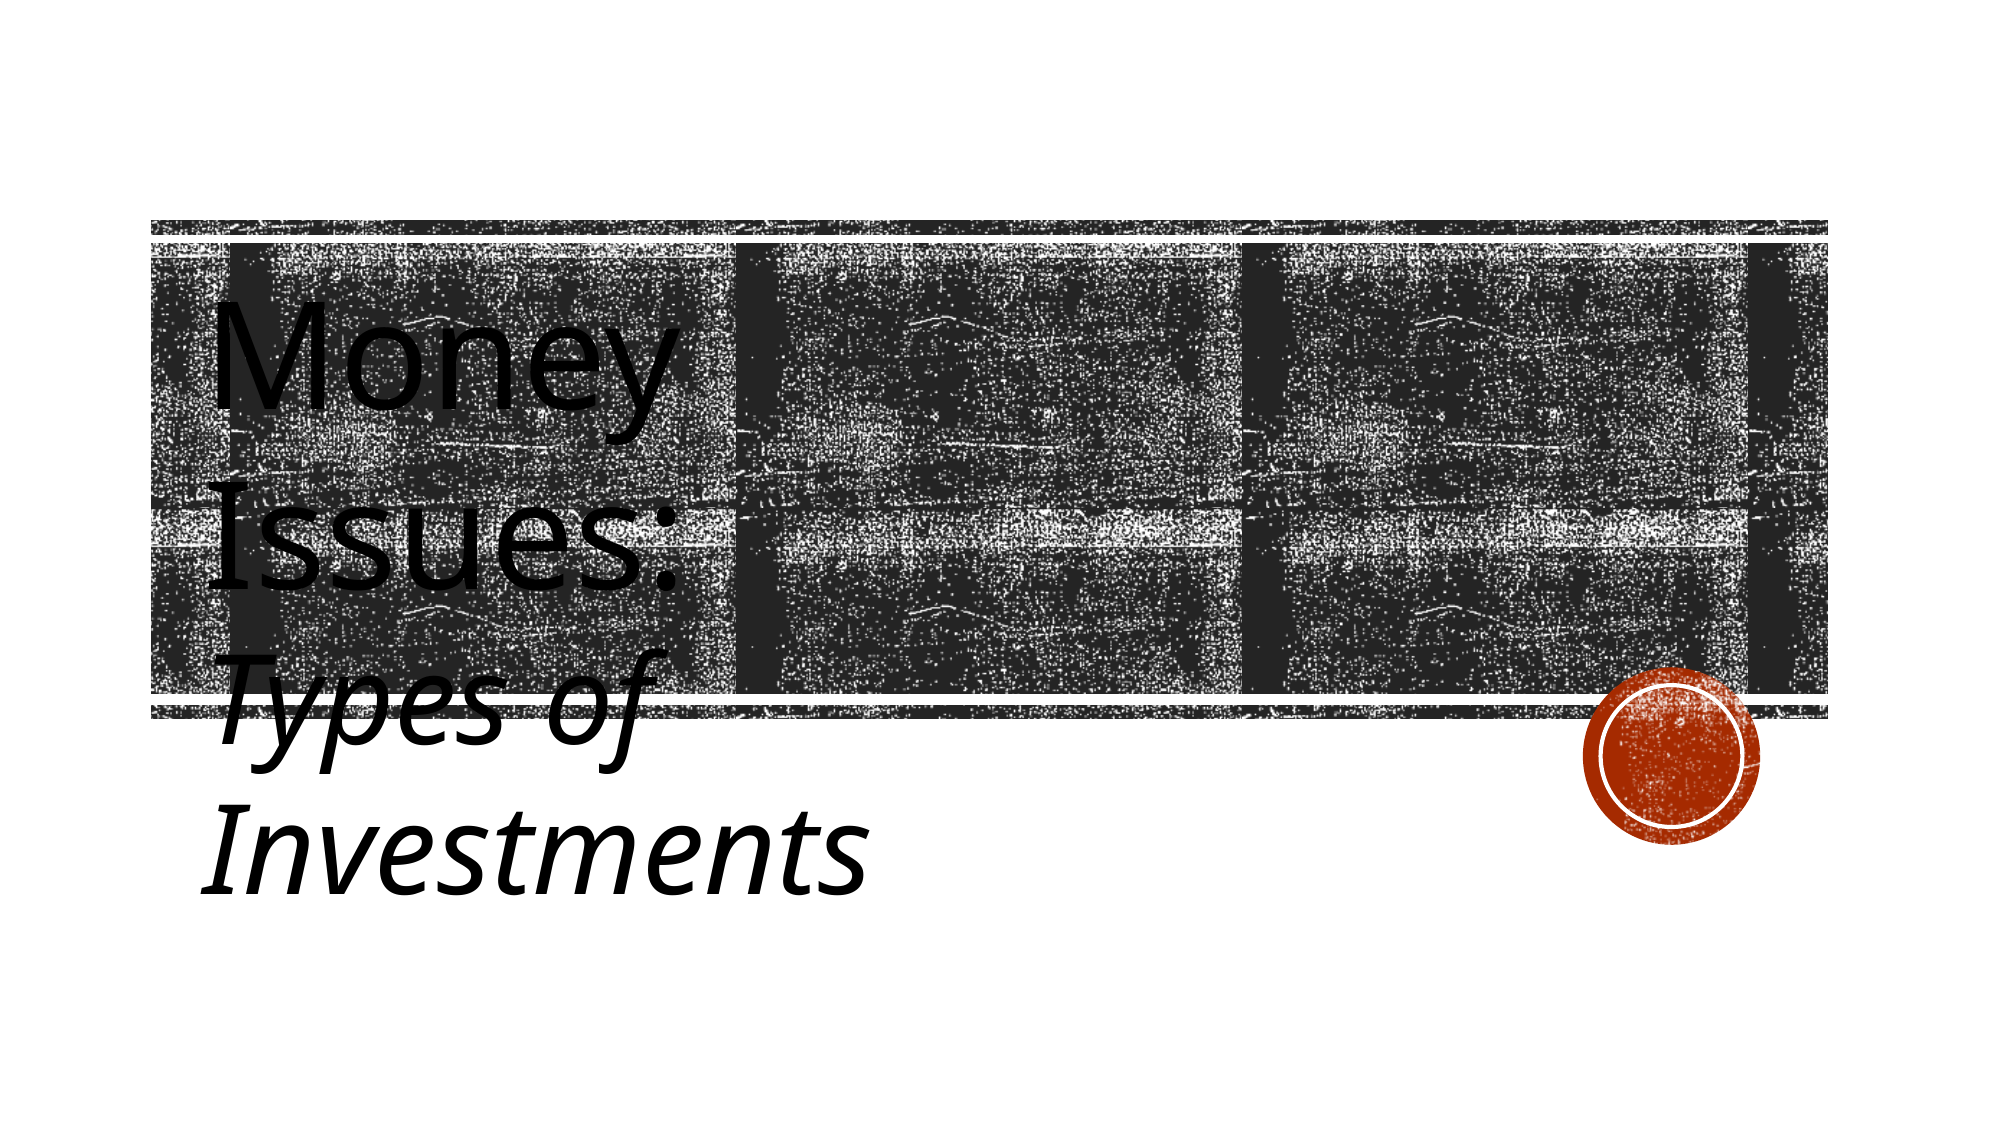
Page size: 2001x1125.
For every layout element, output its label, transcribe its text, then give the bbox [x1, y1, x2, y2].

text_box Money Issues: Types of Investments [188, 252, 1189, 928]
